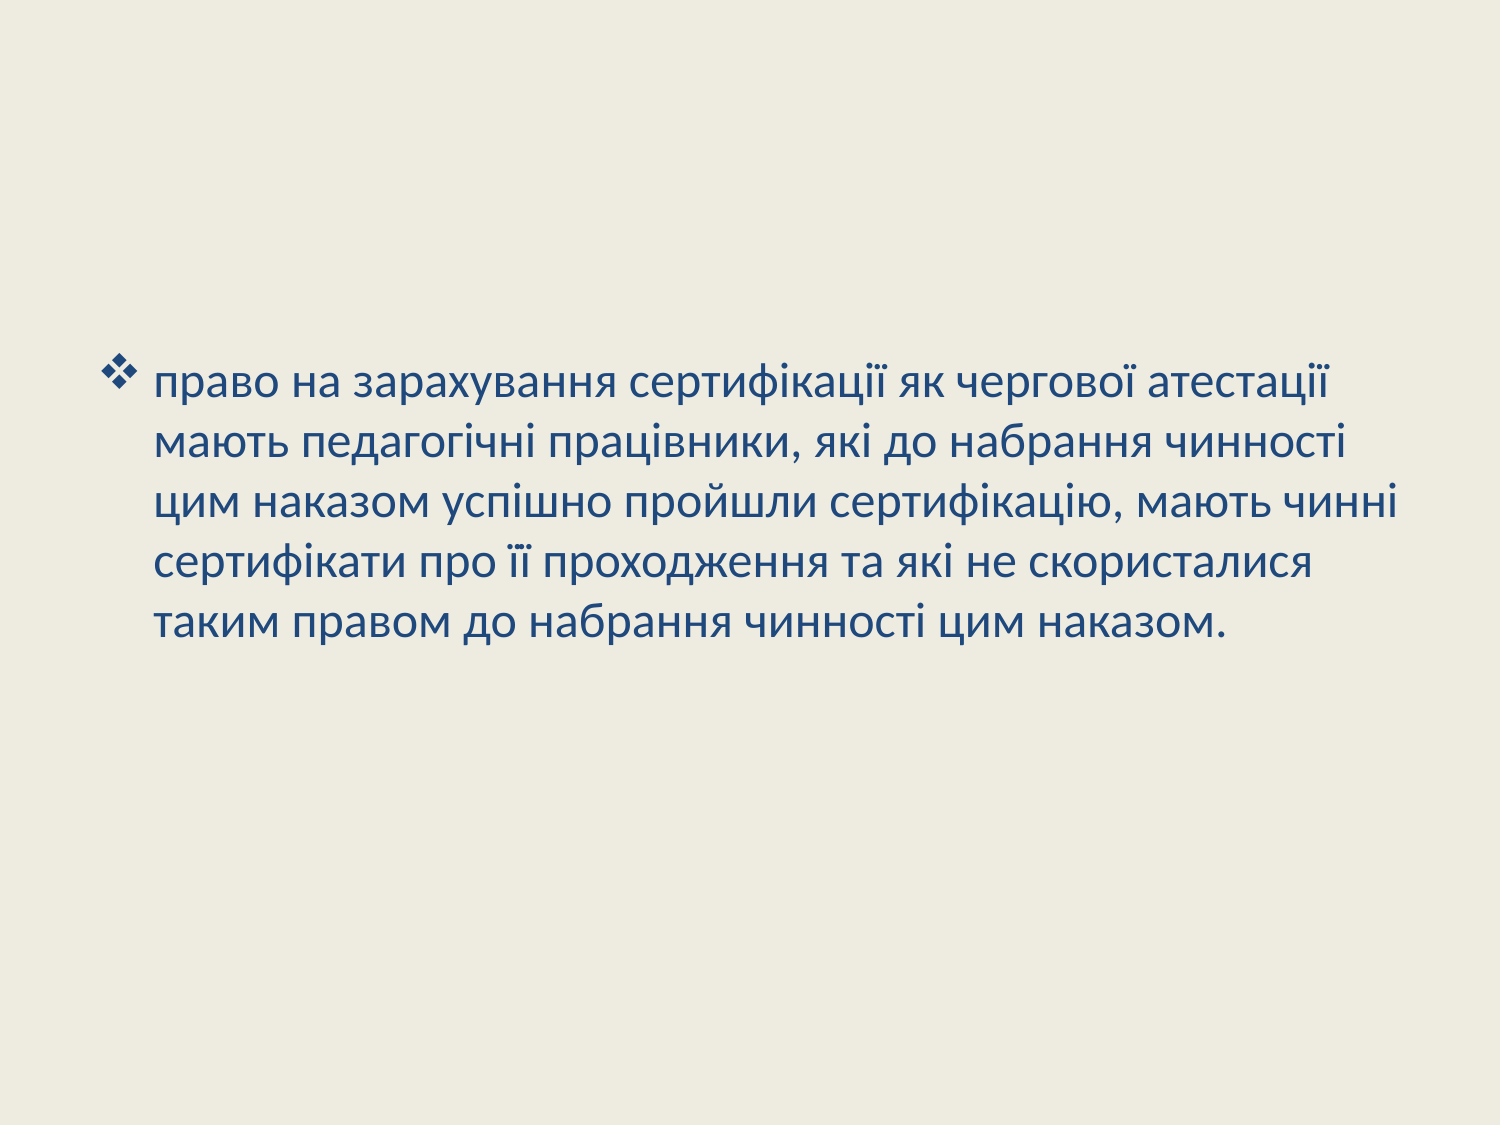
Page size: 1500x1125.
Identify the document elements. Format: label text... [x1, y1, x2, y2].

list право на зарахування сертифікації як чергової атестації мають педагогічні працівники, які до набрання чинності цим наказом успішно пройшли сертифікацію, мають чинні сертифікати про її проходження та які не скористалися таким правом до набрання чинності цим наказом. [82, 339, 1432, 757]
